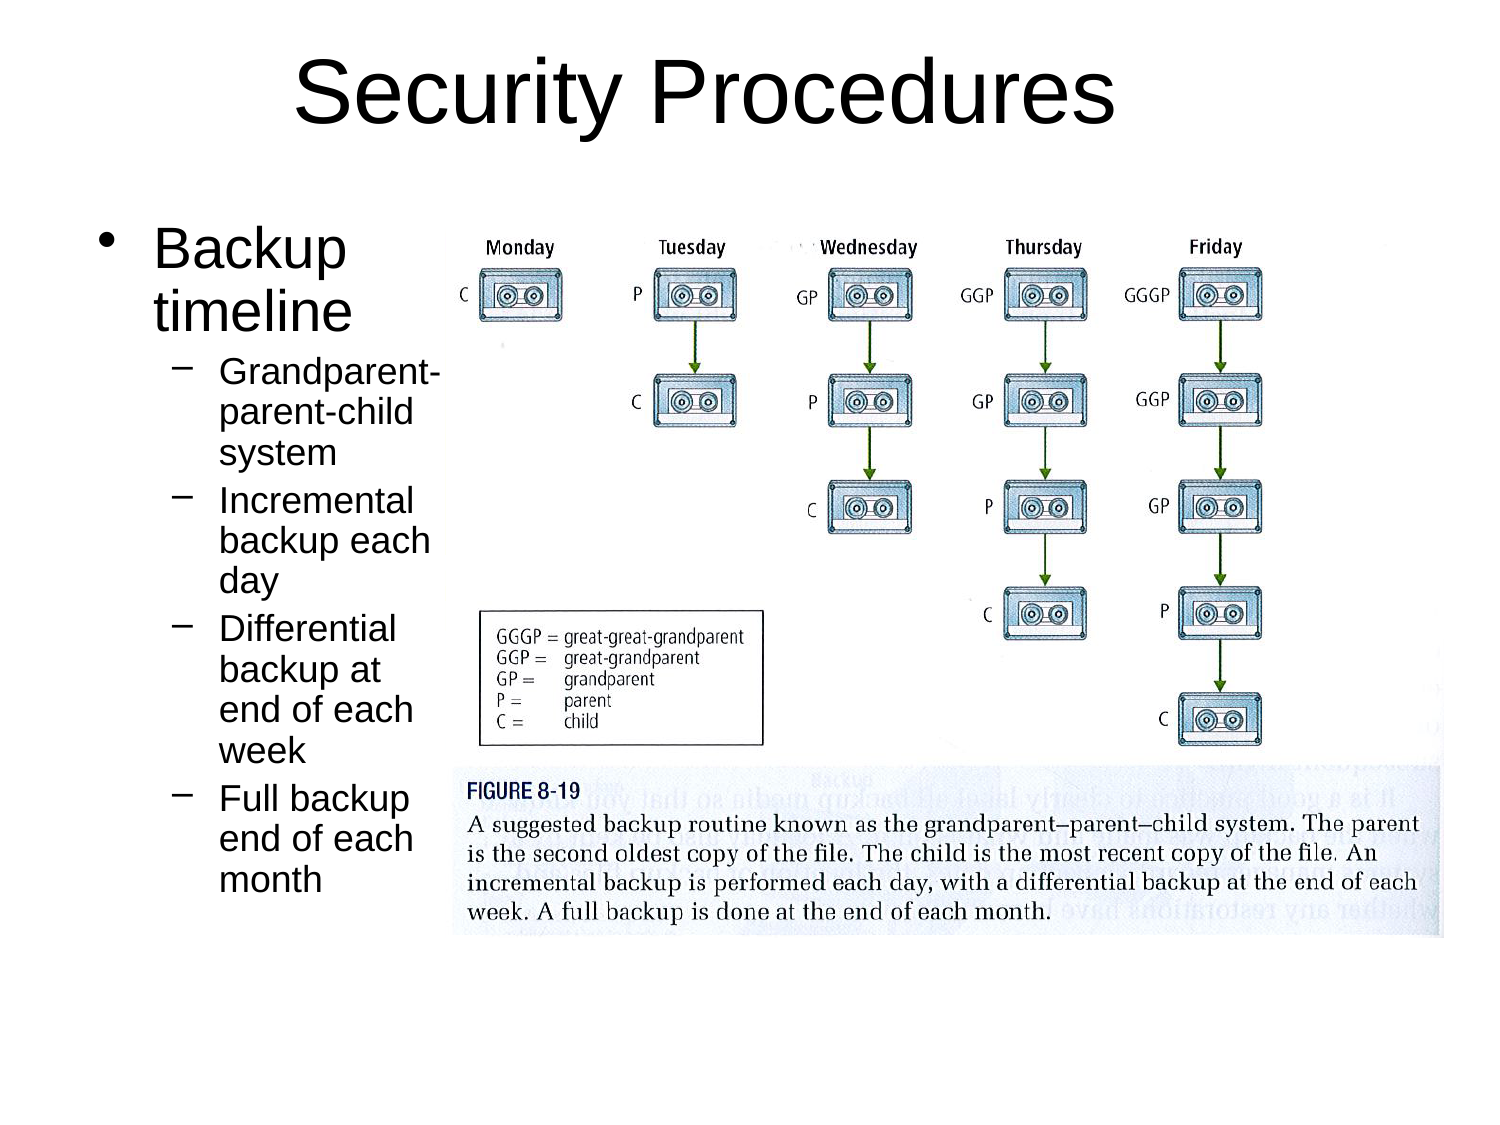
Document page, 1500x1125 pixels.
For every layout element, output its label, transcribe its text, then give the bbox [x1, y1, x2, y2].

title Security Procedures [74, 44, 1337, 130]
picture [445, 222, 1444, 938]
list Backup timeline Grandparent-parent-child system Incremental backup each day Differential backup at end of each week Full backup end of each month [81, 210, 458, 1079]
